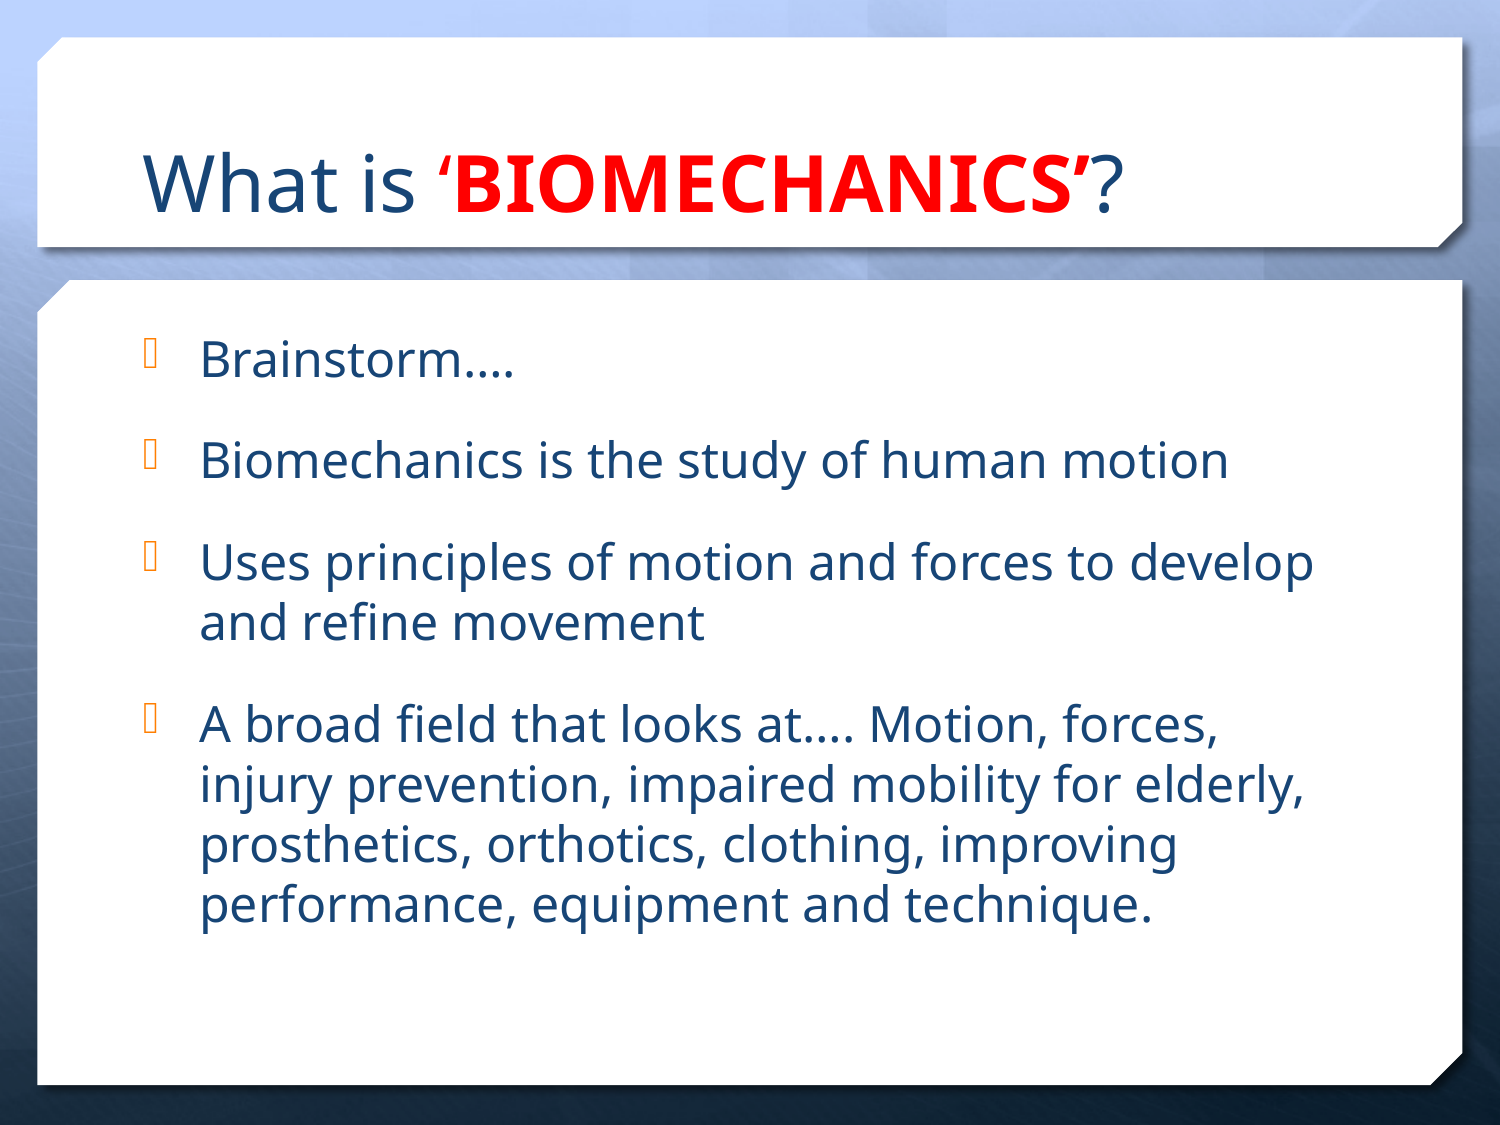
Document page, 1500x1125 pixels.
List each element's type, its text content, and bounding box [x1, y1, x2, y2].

title What is ‘BIOMECHANICS’? [127, 48, 1372, 236]
list Brainstorm…. Biomechanics is the study of human motion Uses principles of motion and forces to develop and refine movement A broad field that looks at…. Motion, forces, injury prevention, impaired mobility for elderly, prosthetics, orthotics, clothing, improving performance, equipment and technique. [127, 319, 1372, 978]
